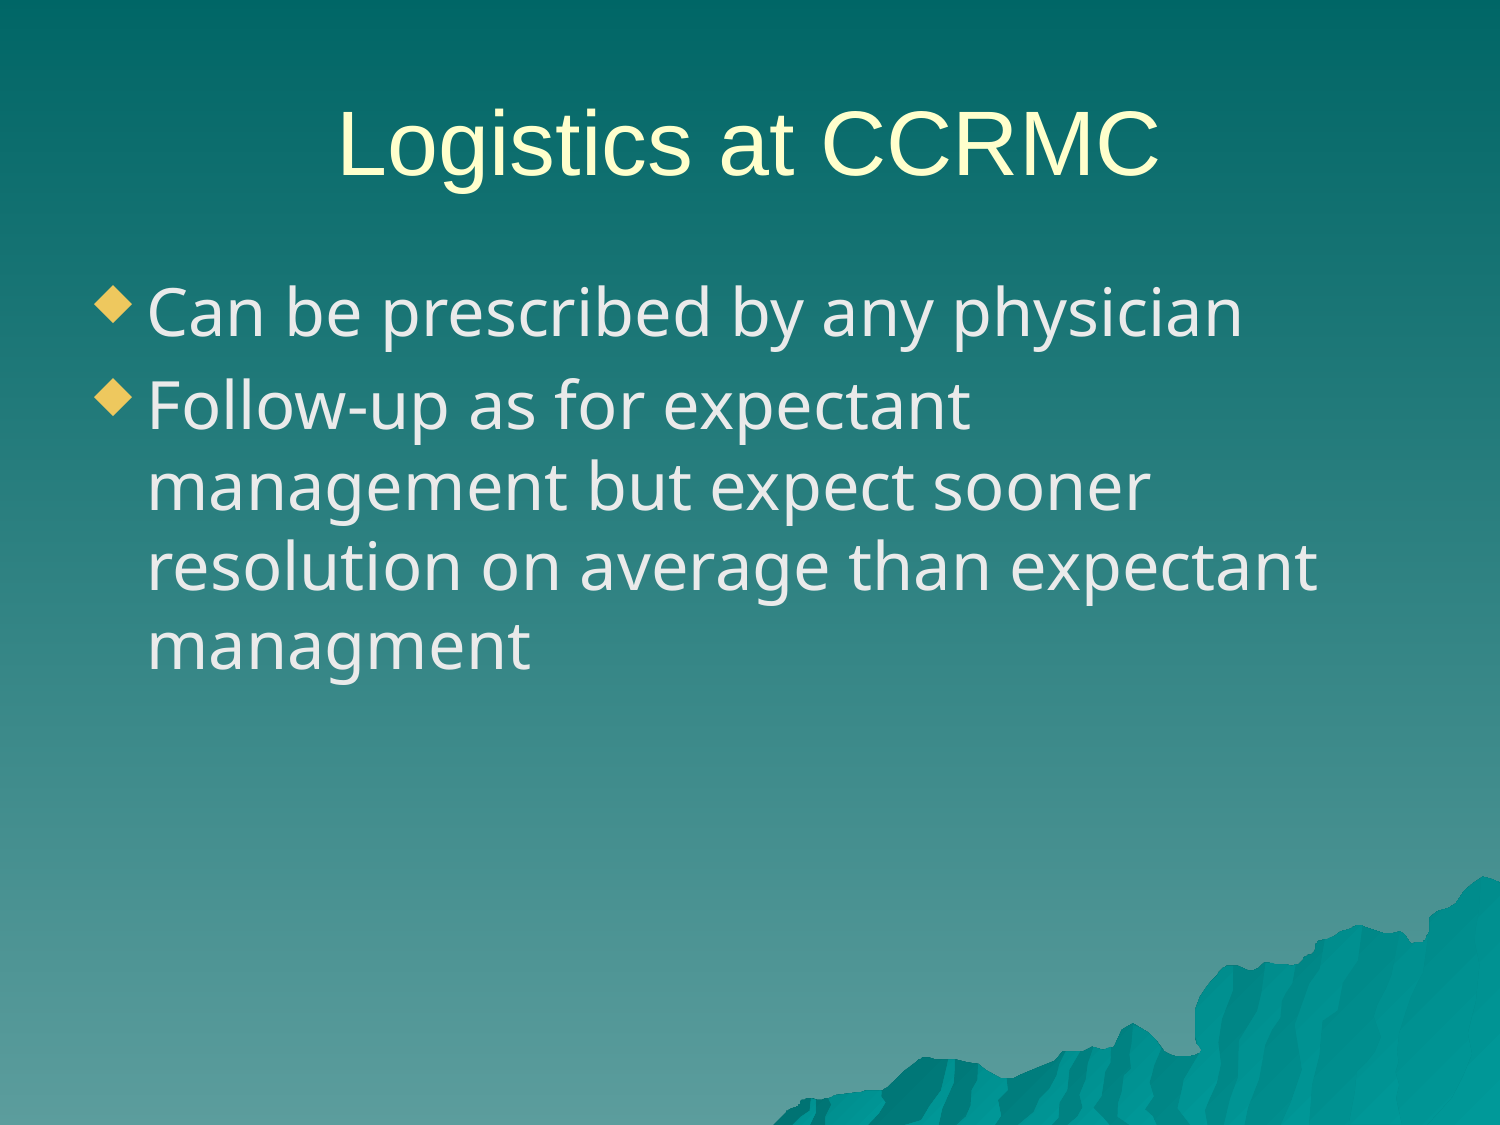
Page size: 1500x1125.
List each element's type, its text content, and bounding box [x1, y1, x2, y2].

list Can be prescribed by any physician Follow-up as for expectant management but expect sooner resolution on average than expectant managment [74, 262, 1426, 1006]
title Logistics at CCRMC [74, 45, 1426, 233]
